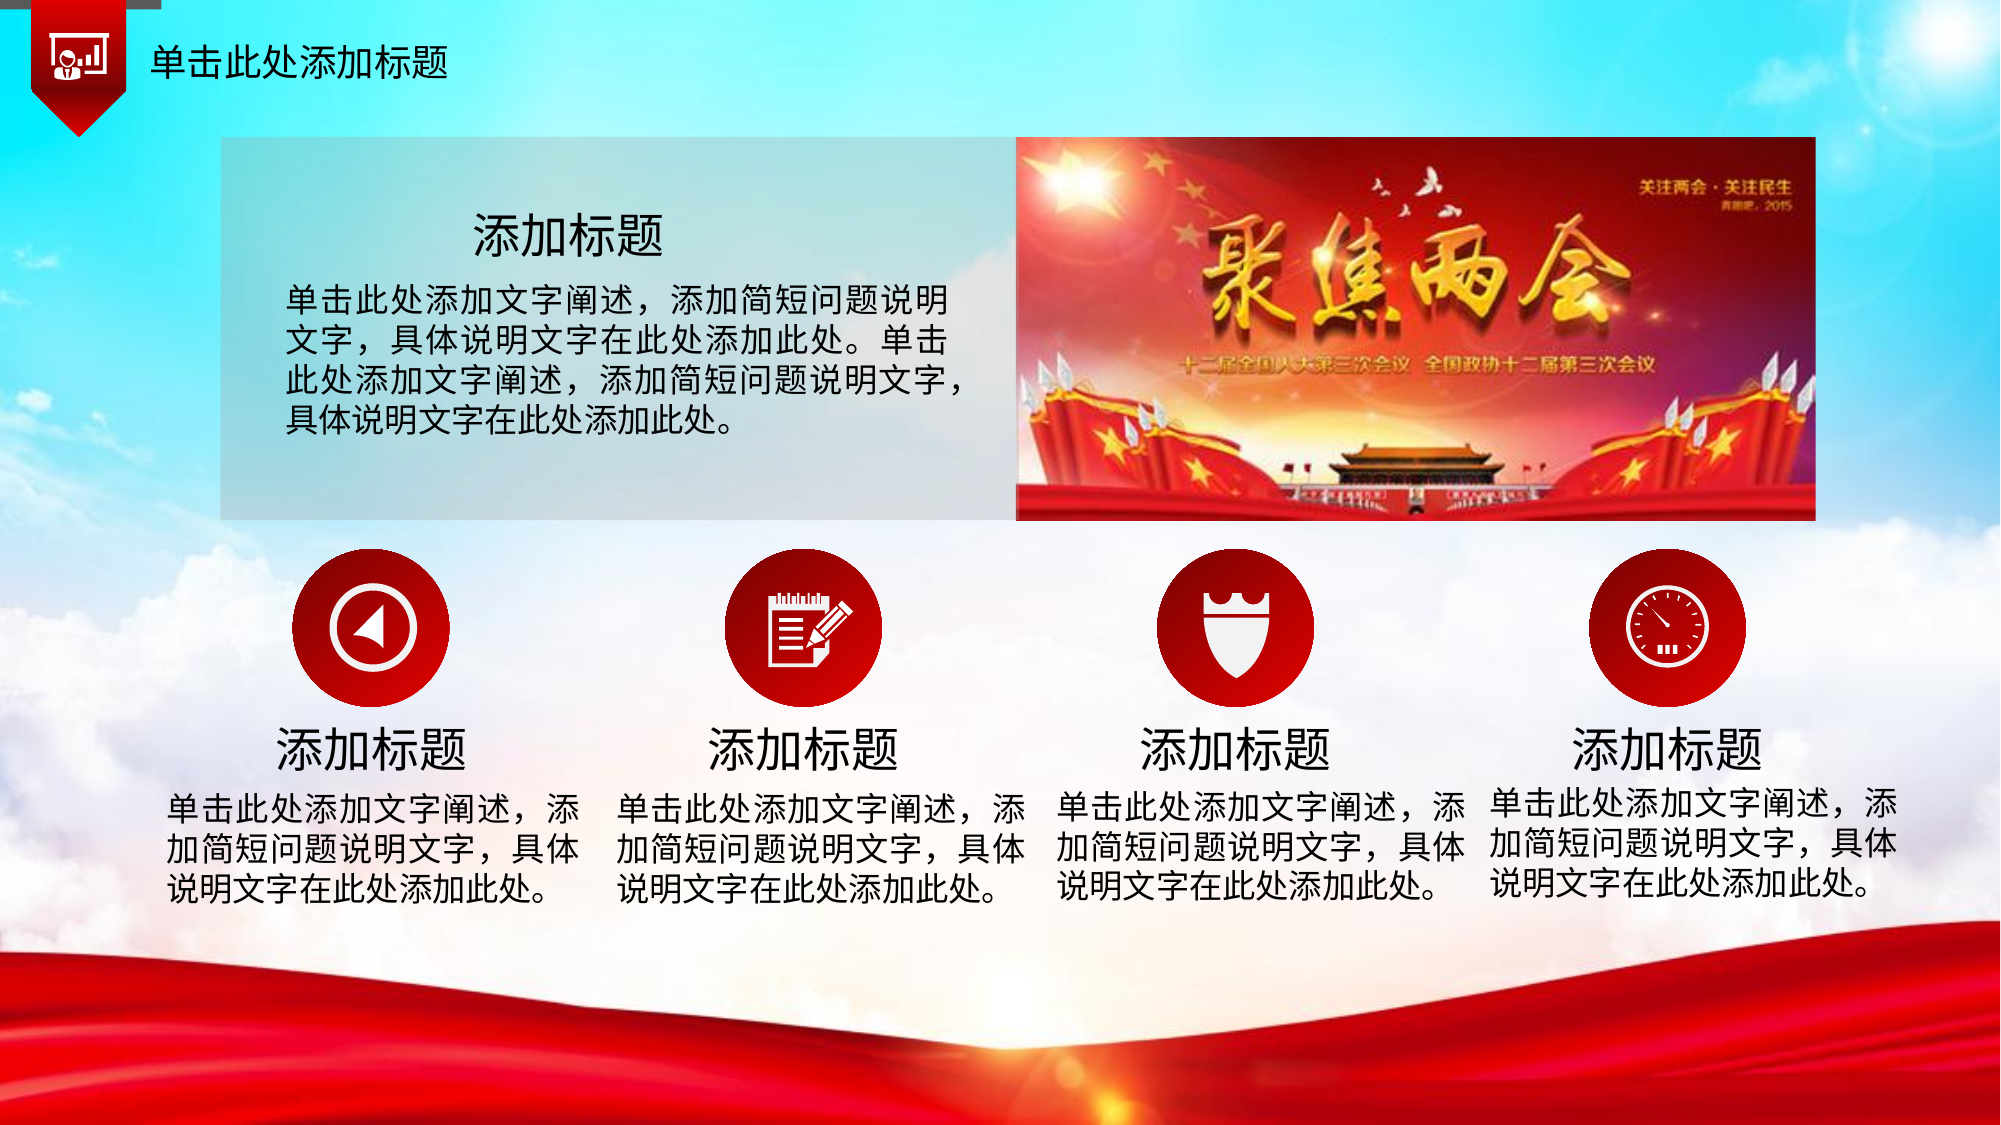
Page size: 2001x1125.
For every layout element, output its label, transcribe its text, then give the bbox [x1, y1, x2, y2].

text_box [220, 136, 1019, 521]
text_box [1589, 549, 1746, 707]
text_box 单击此处添加标题 [137, 33, 389, 90]
text_box [1019, 137, 1816, 521]
text_box [0, 0, 31, 10]
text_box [1477, 713, 1910, 913]
text_box 单击此处添加标题 [390, 33, 472, 90]
picture [0, 0, 2001, 1125]
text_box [1045, 714, 1478, 917]
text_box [292, 549, 450, 707]
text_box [605, 713, 1038, 920]
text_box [155, 713, 592, 919]
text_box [31, 0, 127, 138]
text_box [725, 549, 882, 707]
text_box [274, 199, 962, 491]
text_box [127, 0, 162, 10]
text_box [1157, 549, 1314, 707]
